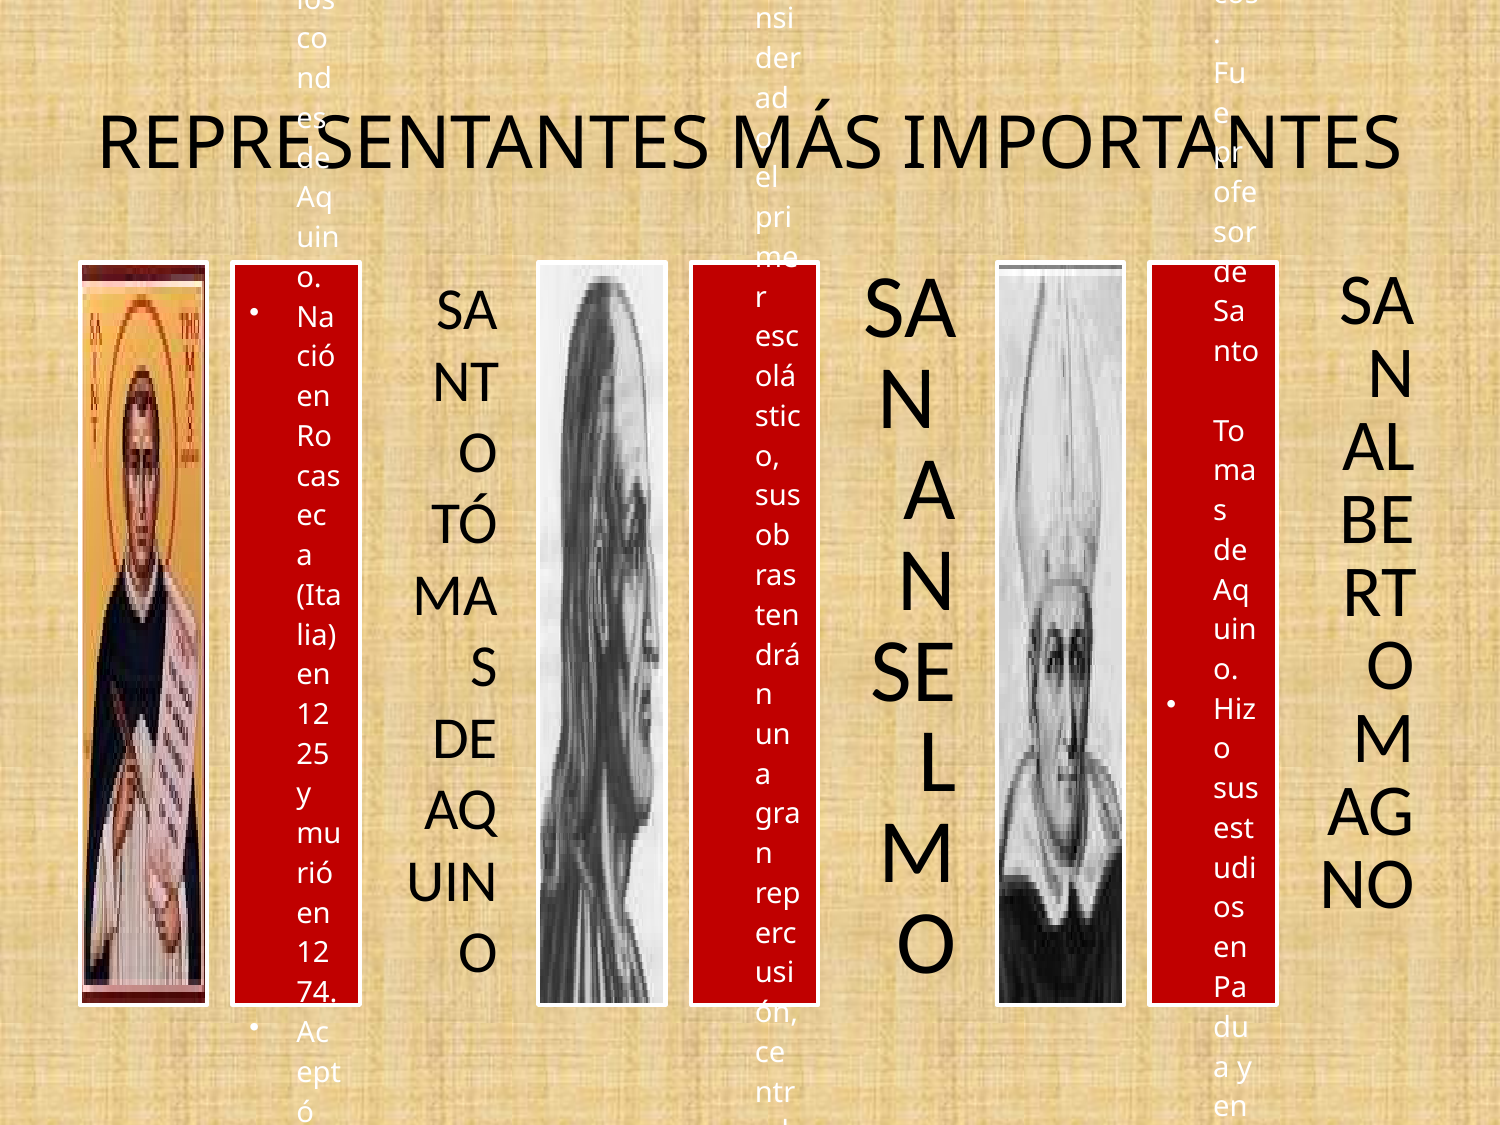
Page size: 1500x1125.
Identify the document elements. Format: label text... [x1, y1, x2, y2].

title REPRESENTANTES MÁS IMPORTANTES [75, 45, 1425, 233]
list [79, 262, 1430, 1006]
picture [0, 0, 1500, 1125]
picture [307, 0, 316, 7]
